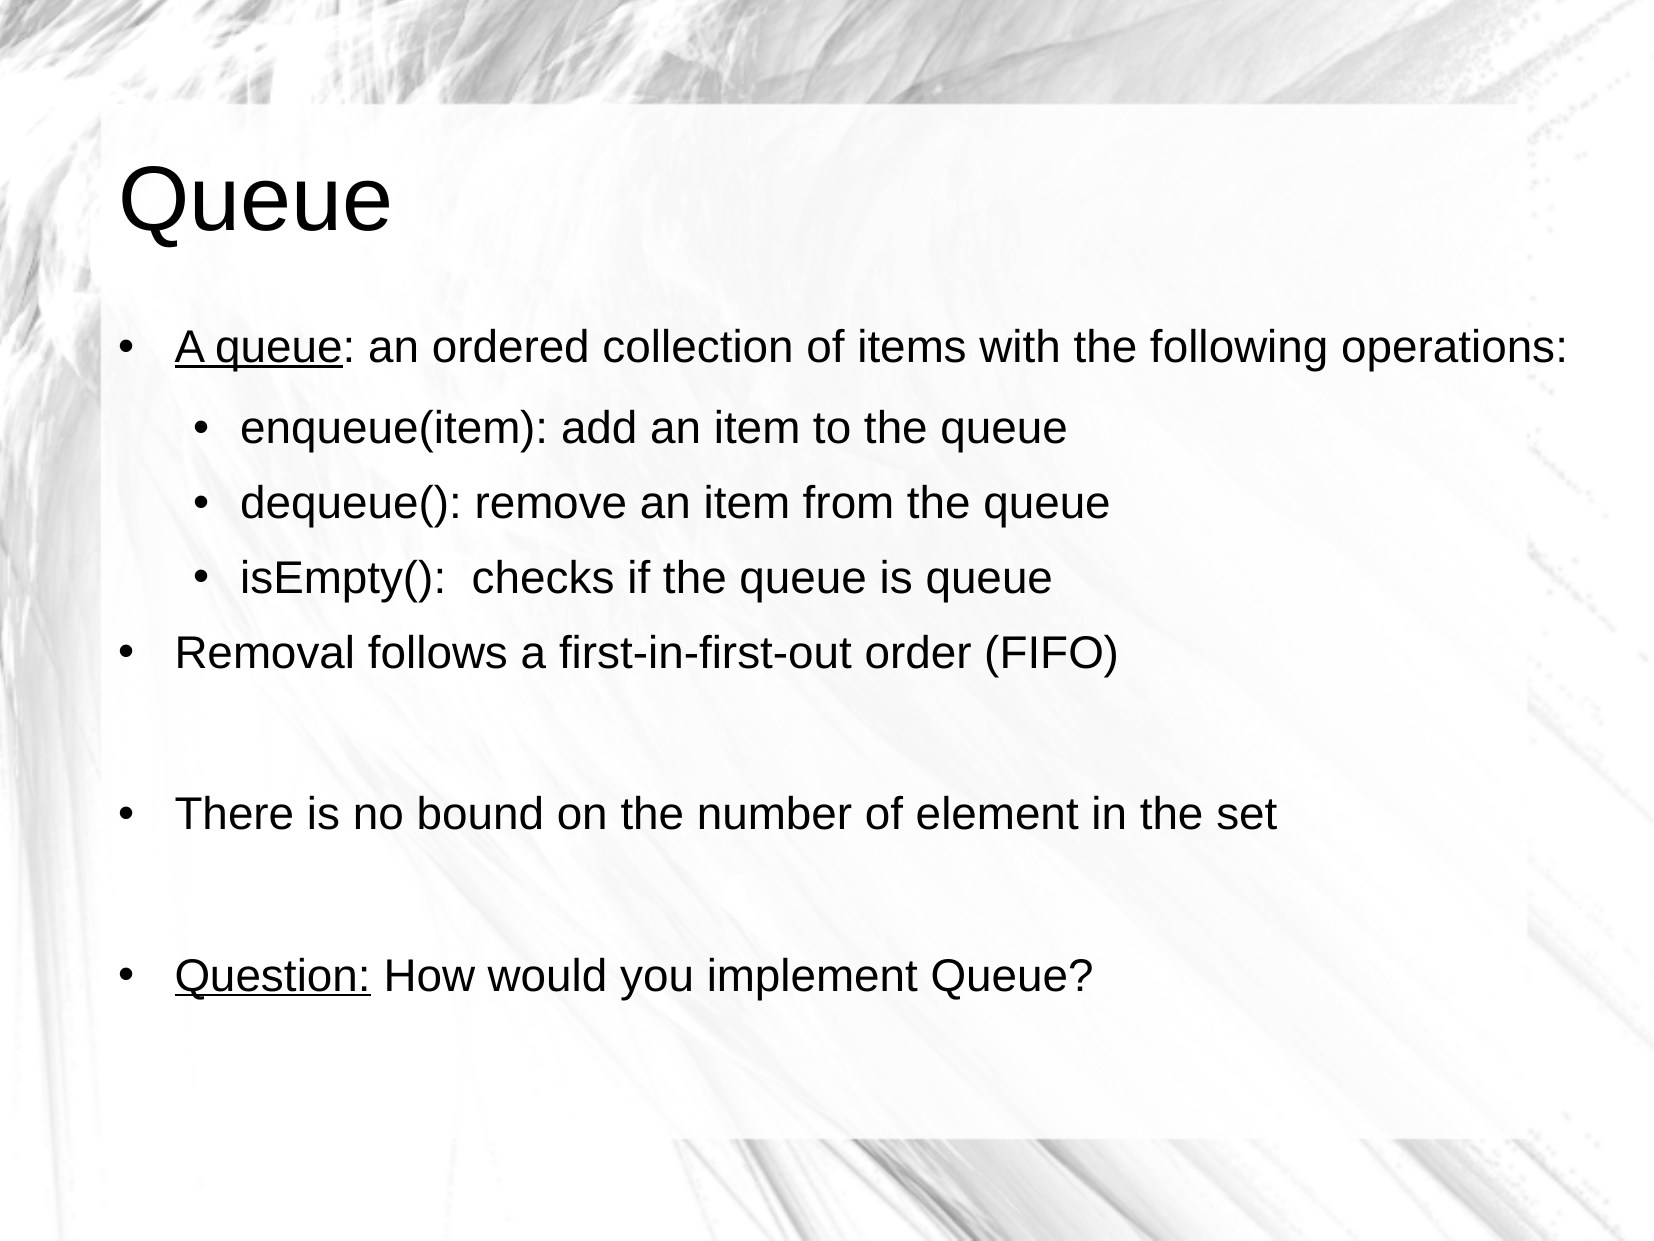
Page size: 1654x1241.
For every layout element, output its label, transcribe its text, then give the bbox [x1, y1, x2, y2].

title Queue [118, 112, 1506, 281]
picture [0, 0, 1654, 1241]
list A queue: an ordered collection of items with the following operations: enqueue(item): add an item to the queue dequeue(): remove an item from the queue isEmpty(): checks if the queue is queue Removal follows a first-in-first-out order (FIFO) There is no bound on the number of element in the set Question: How would you implement Queue? [118, 319, 1571, 1109]
